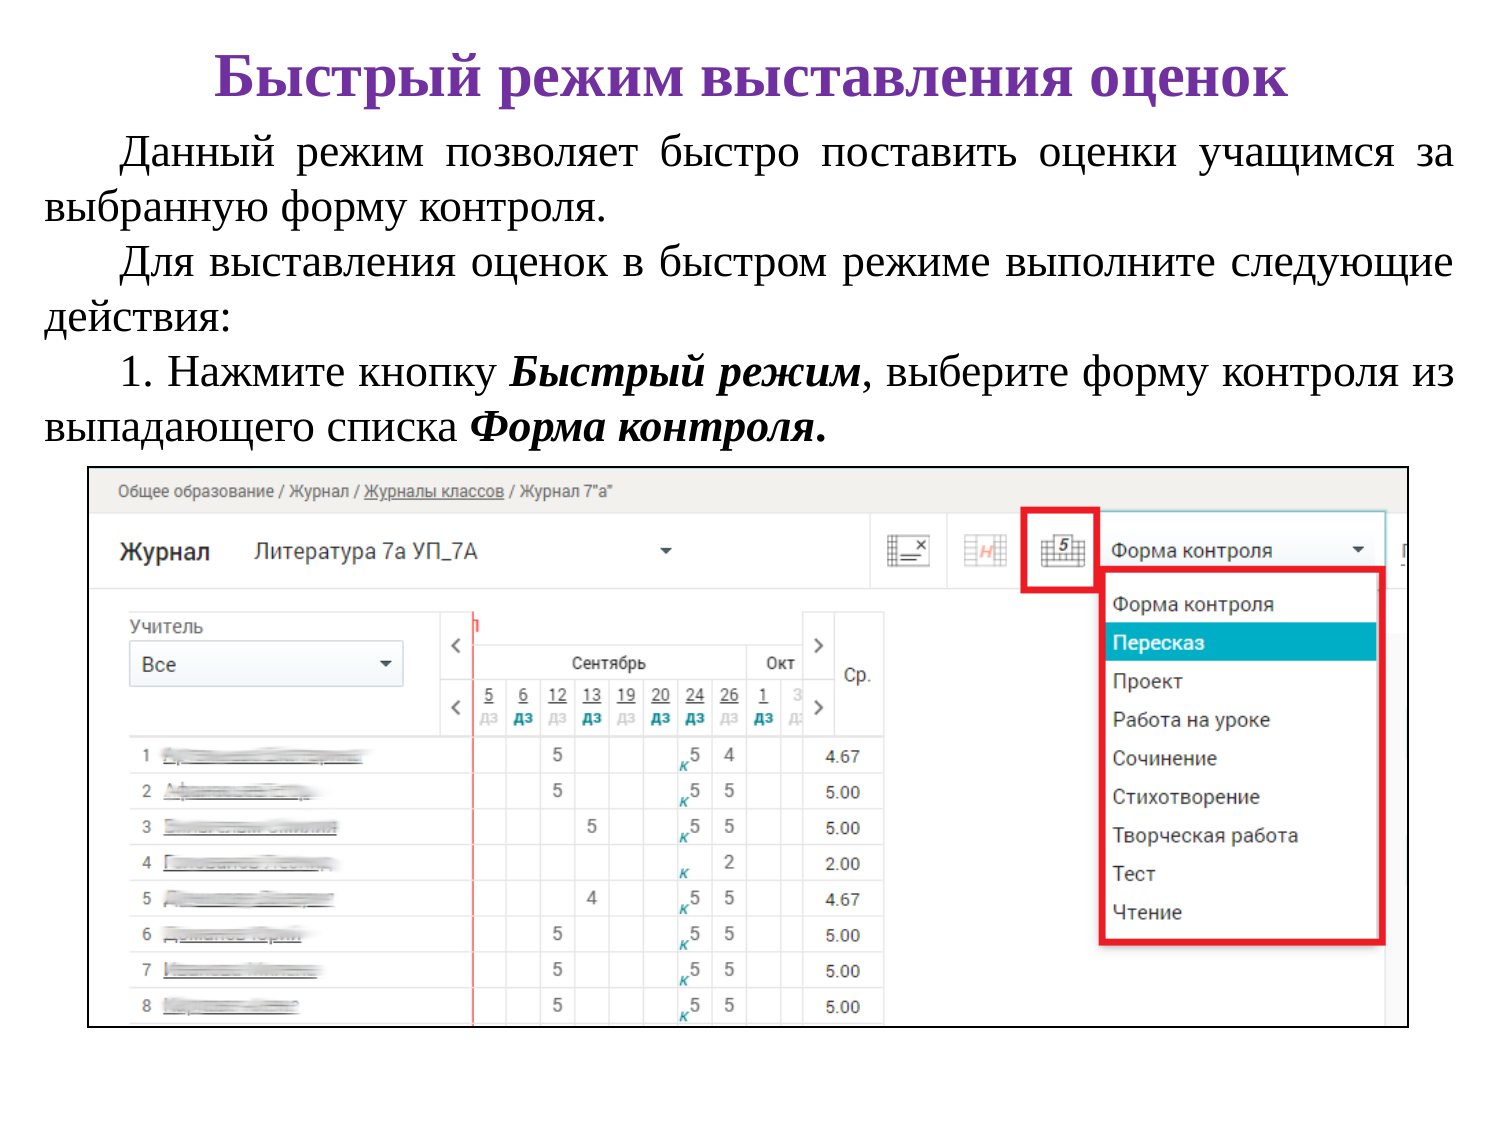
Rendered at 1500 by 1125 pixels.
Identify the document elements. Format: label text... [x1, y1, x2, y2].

picture [88, 467, 1408, 1027]
title Быстрый режим выставления оценок [76, 19, 1427, 113]
list Данный режим позволяет быстро поставить оценки учащимся за выбранную форму контроля. Для выставления оценок в быстром режиме выполните следующие действия: 1. Нажмите кнопку Быстрый режим, выберите форму контроля из выпадающего списка Форма контроля. [29, 113, 1471, 1106]
